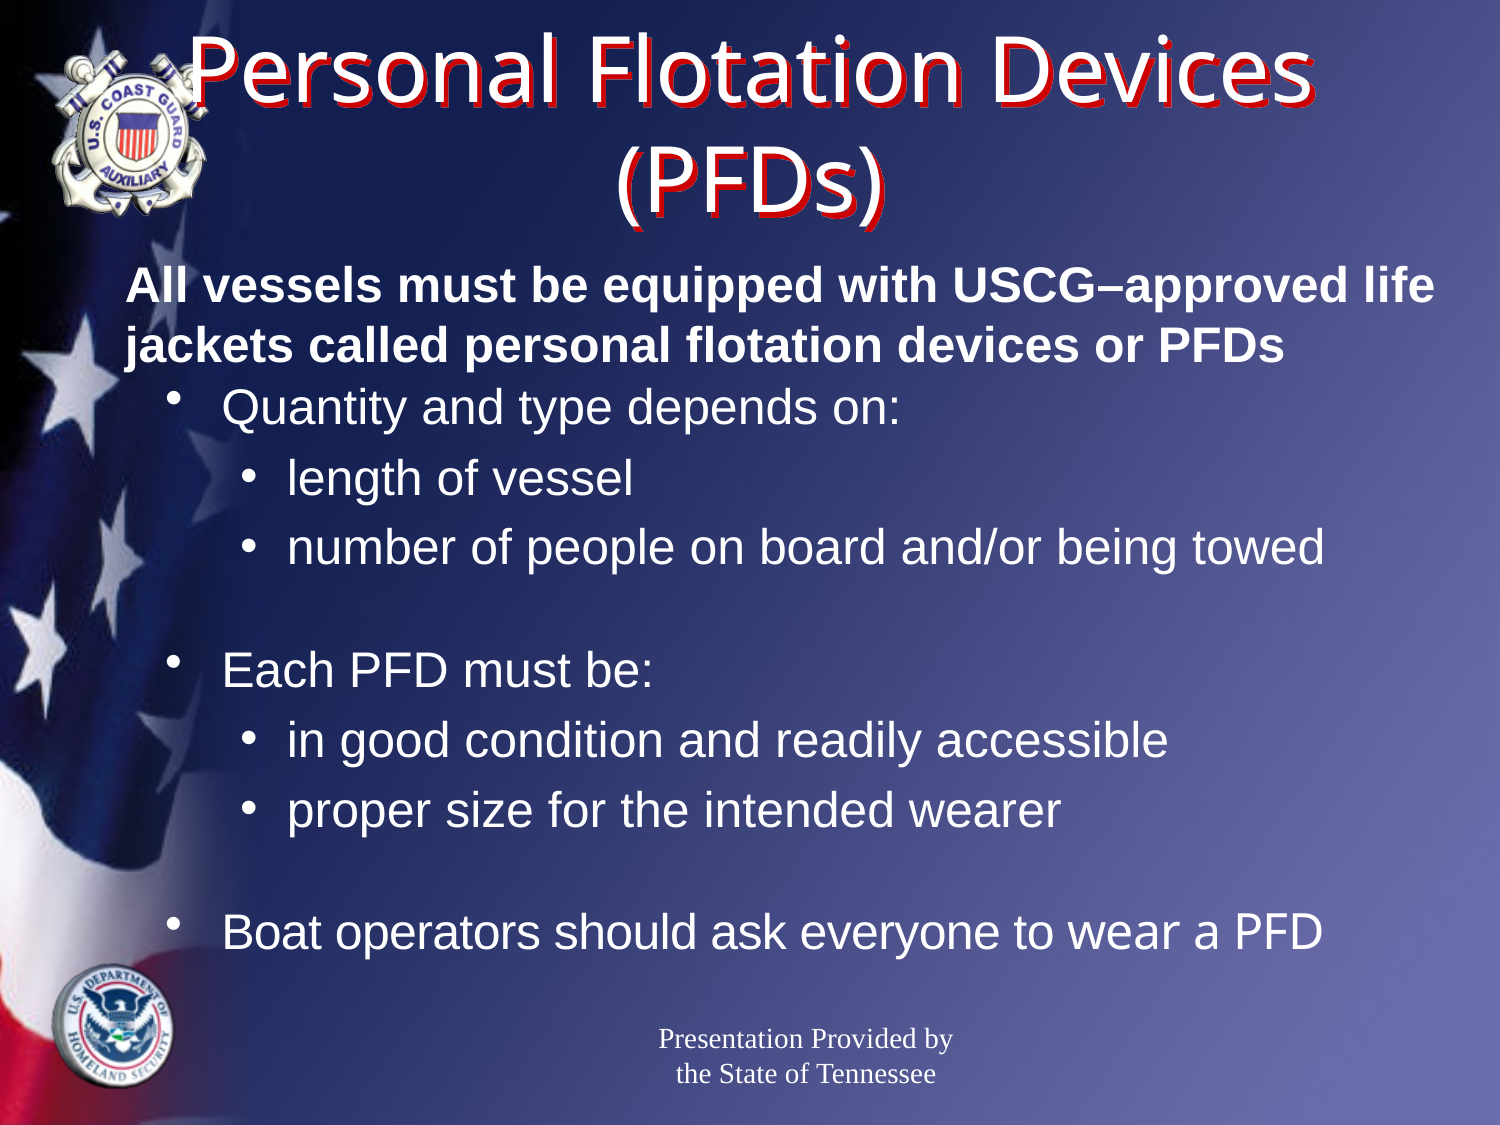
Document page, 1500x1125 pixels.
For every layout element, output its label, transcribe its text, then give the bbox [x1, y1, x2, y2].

list Quantity and type depends on: length of vessel number of people on board and/or being towed Each PFD must be: in good condition and readily accessible proper size for the intended wearer Boat operators should ask everyone to wear a PFD [150, 364, 1500, 1071]
list All vessels must be equipped with USCG–approved life jackets called personal flotation devices or PFDs [109, 260, 1460, 365]
text_box Presentation Provided by the State of Tennessee [624, 1012, 988, 1098]
picture [0, 0, 1500, 1125]
title Personal Flotation Devices (PFDs) [112, 27, 1388, 215]
